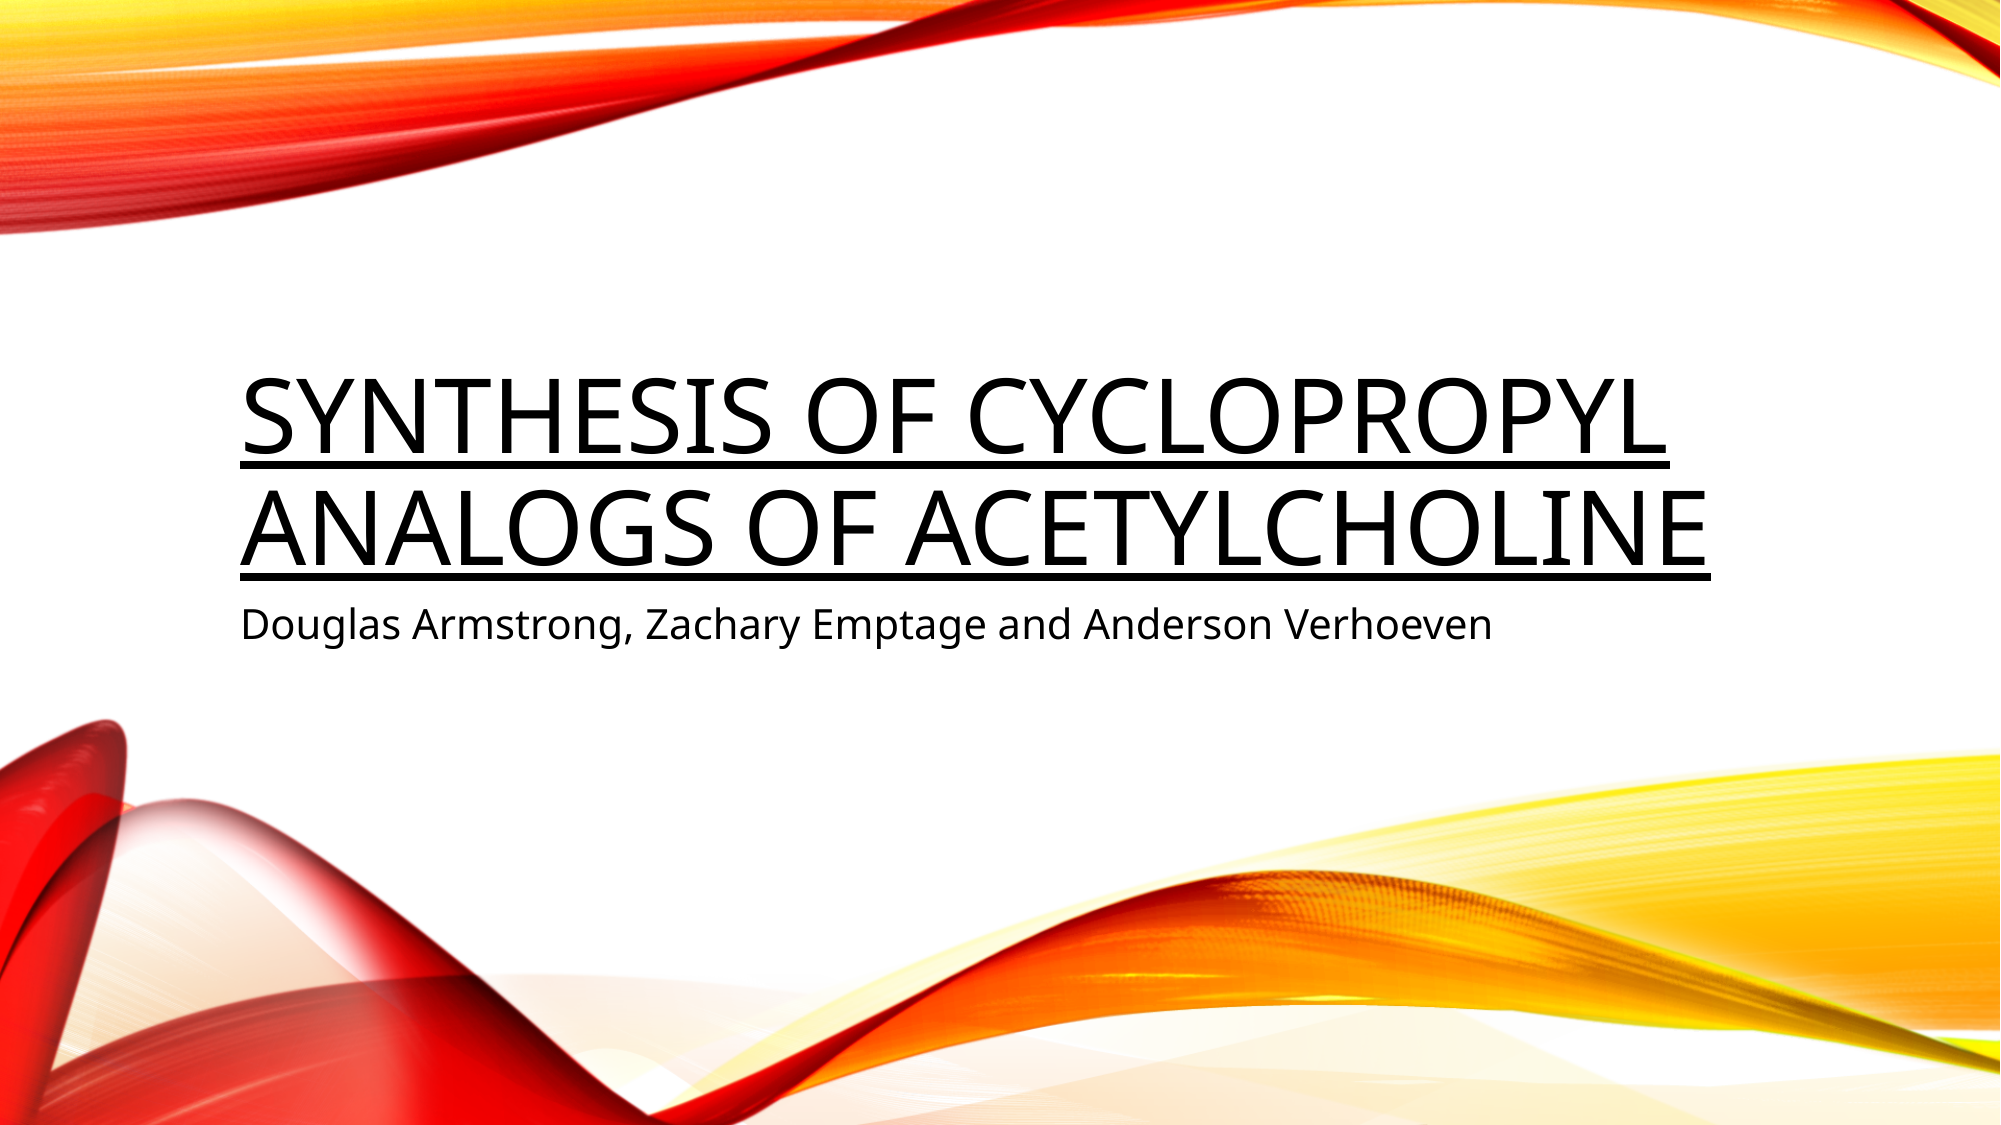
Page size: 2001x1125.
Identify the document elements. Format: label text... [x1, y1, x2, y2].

picture [0, 0, 2000, 237]
picture [0, 717, 2000, 1125]
title Synthesis of Cyclopropyl Analogs of Acetylcholine [225, 295, 1775, 595]
subtitle Douglas Armstrong, Zachary Emptage and Anderson Verhoeven [225, 595, 1775, 709]
